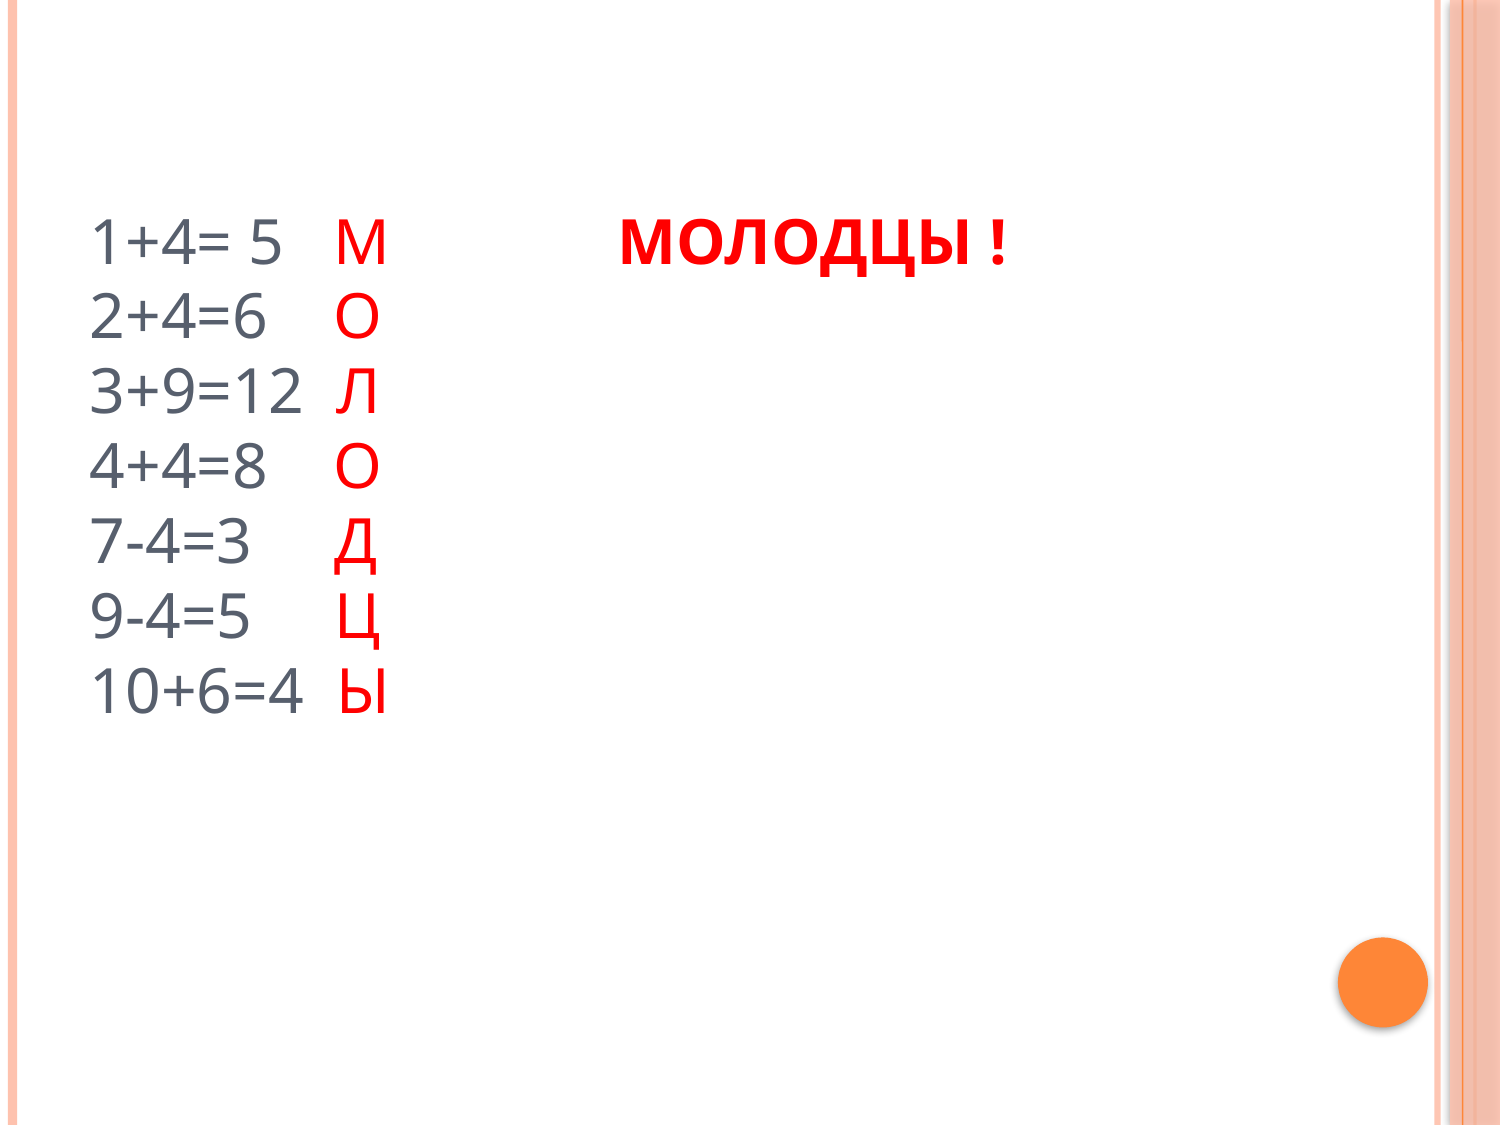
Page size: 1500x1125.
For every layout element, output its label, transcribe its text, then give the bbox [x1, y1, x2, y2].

title 1+4= 5 М МОЛОДЦЫ ! 2+4=6 О 3+9=12 Л 4+4=8 О 7-4=3 Д 9-4=5 Ц 10+6=4 Ы [75, 82, 1300, 809]
